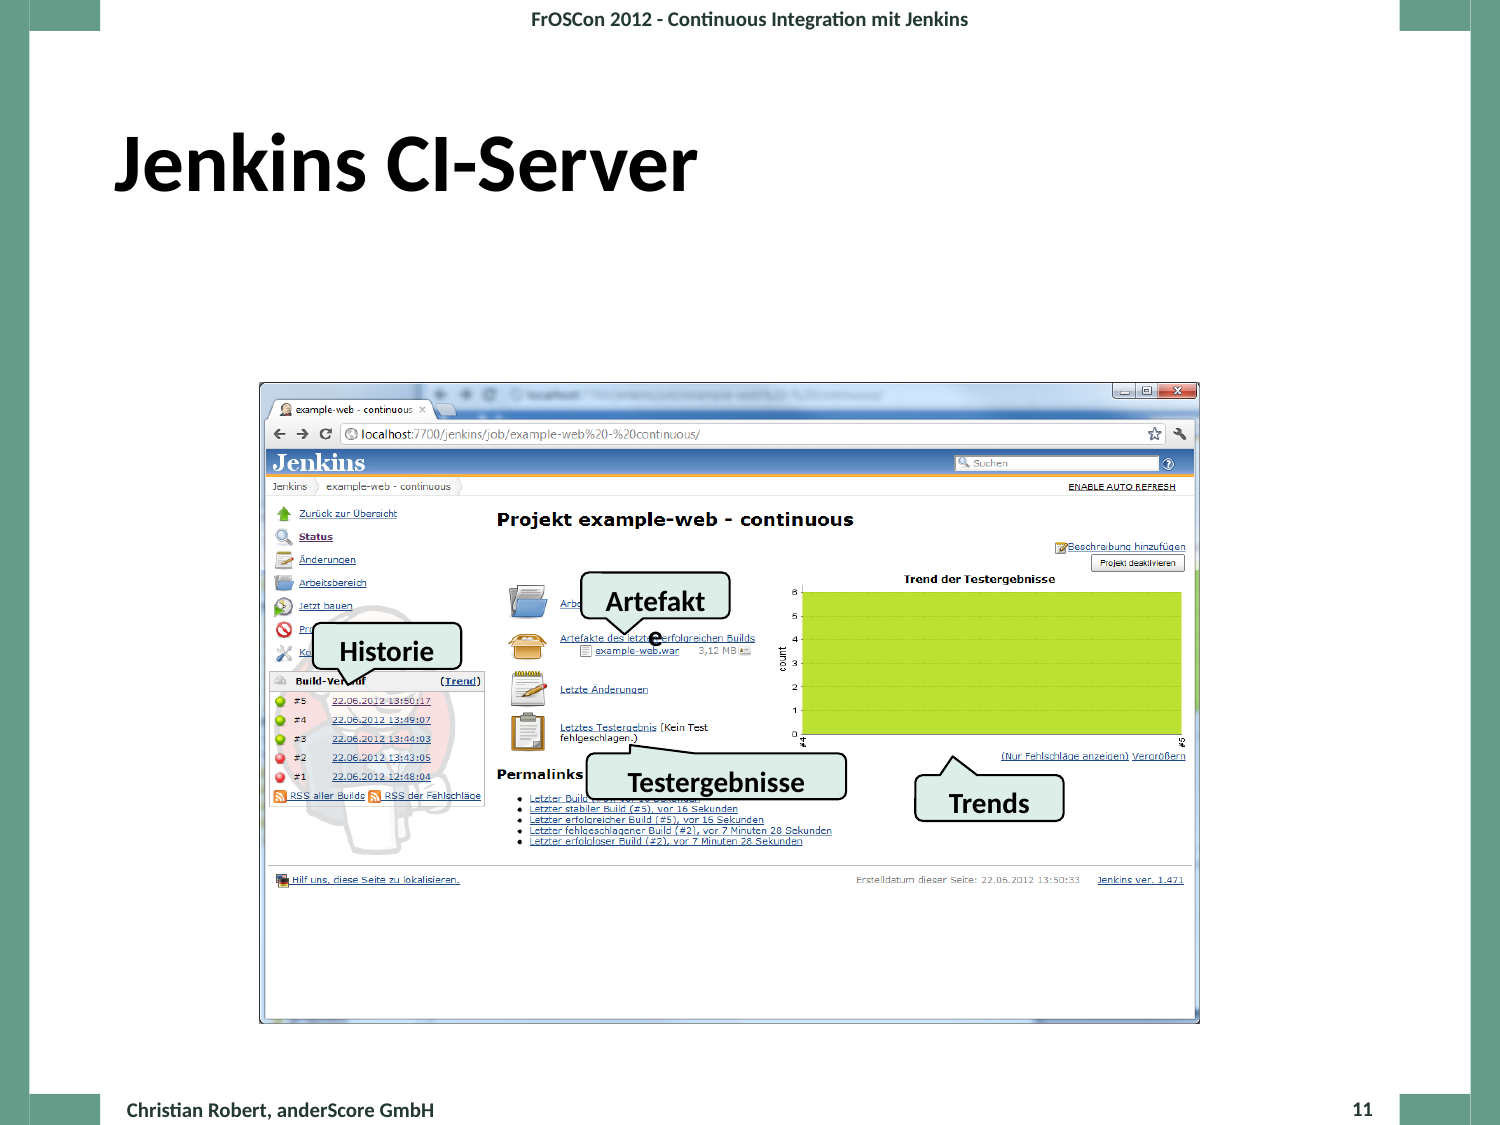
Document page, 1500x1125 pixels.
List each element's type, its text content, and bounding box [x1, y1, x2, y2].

footer FrOSCon 2012 - Continuous Integration mit Jenkins [100, 2, 1400, 34]
title Jenkins CI-Server [100, 101, 1400, 339]
slide_number 11 [1074, 1092, 1388, 1124]
picture [259, 382, 1201, 1024]
slide_number Christian Robert, anderScore GmbH [112, 1092, 1069, 1125]
